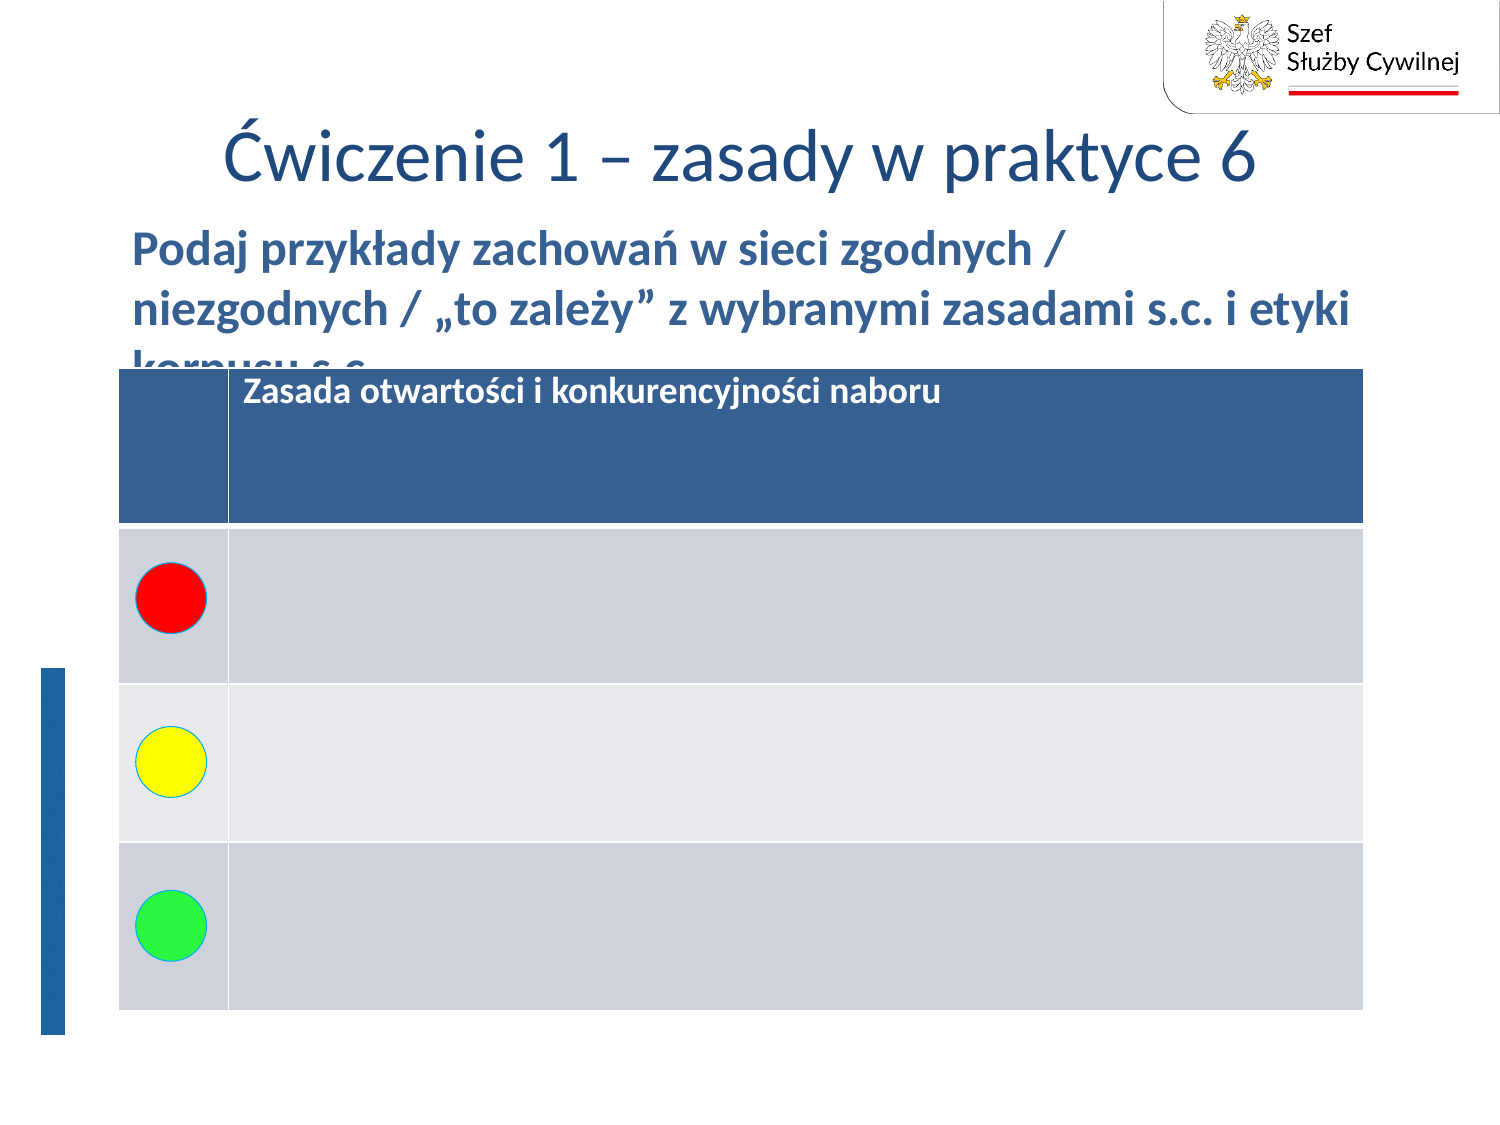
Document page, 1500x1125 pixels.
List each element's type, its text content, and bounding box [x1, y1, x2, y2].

table_cell [119, 843, 228, 1010]
table_cell [119, 685, 228, 841]
table_cell [229, 843, 1363, 1010]
text_box [133, 724, 209, 800]
table_header [119, 369, 228, 523]
table_cell [229, 529, 1363, 683]
table_cell [229, 685, 1363, 841]
text_box Podaj przykłady zachowań w sieci zgodnych / niezgodnych / „to zależy” z wybranymi zasadami s.c. i etyki korpusu s.c. [117, 208, 1382, 403]
picture [41, 668, 65, 1035]
text_box [133, 560, 209, 636]
table_cell [119, 529, 228, 683]
title Ćwiczenie 1 – zasady w praktyce 6 [91, 99, 1391, 224]
text_box [133, 888, 209, 964]
picture [1163, 0, 1500, 114]
table_header Zasada otwartości i konkurencyjności naboru [229, 369, 1363, 523]
